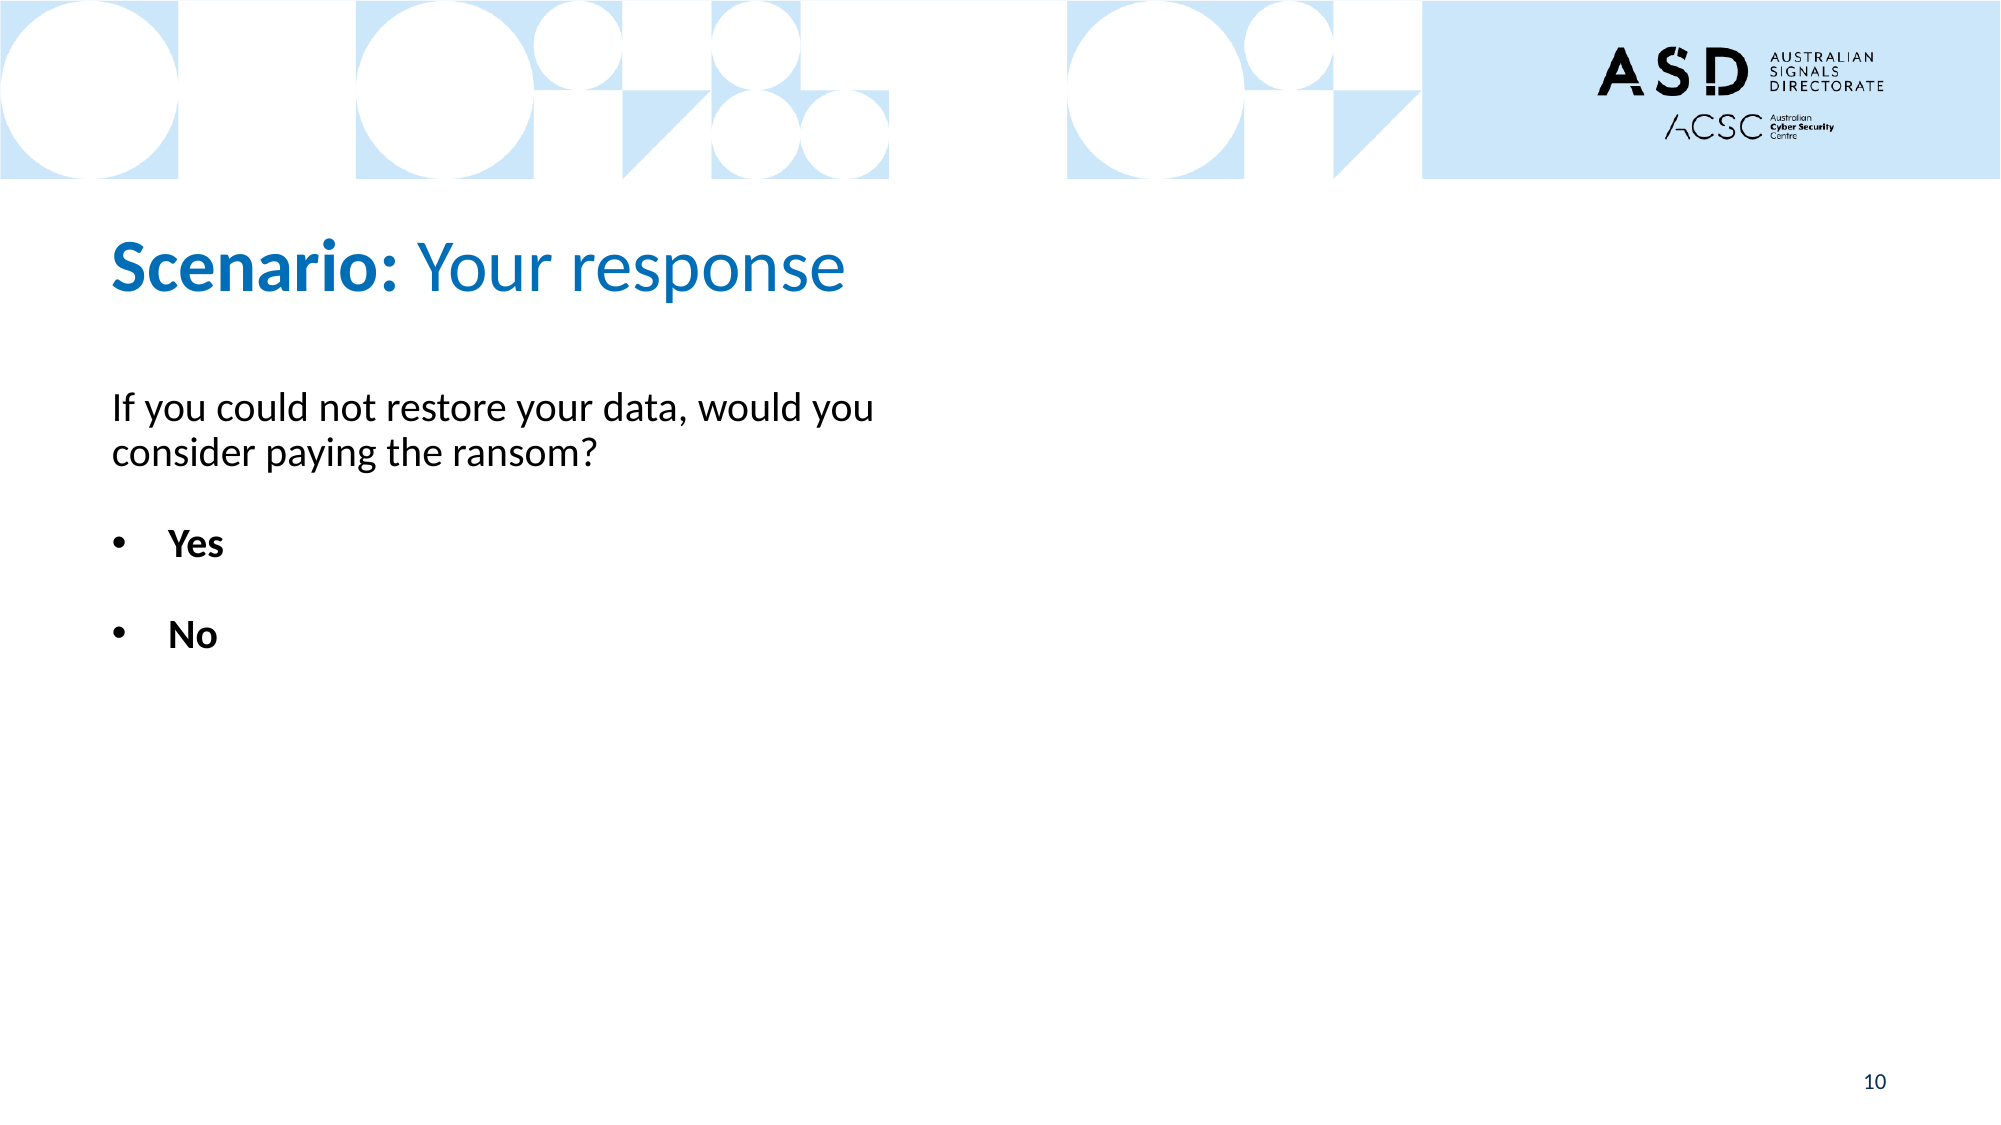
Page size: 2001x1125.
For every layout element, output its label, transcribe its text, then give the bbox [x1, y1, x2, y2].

slide_number 10 [1799, 1050, 1902, 1111]
list If you could not restore your data, would you consider paying the ransom? Yes No [96, 378, 983, 1007]
title Scenario: Your response [96, 207, 1902, 328]
picture [0, 0, 2001, 179]
